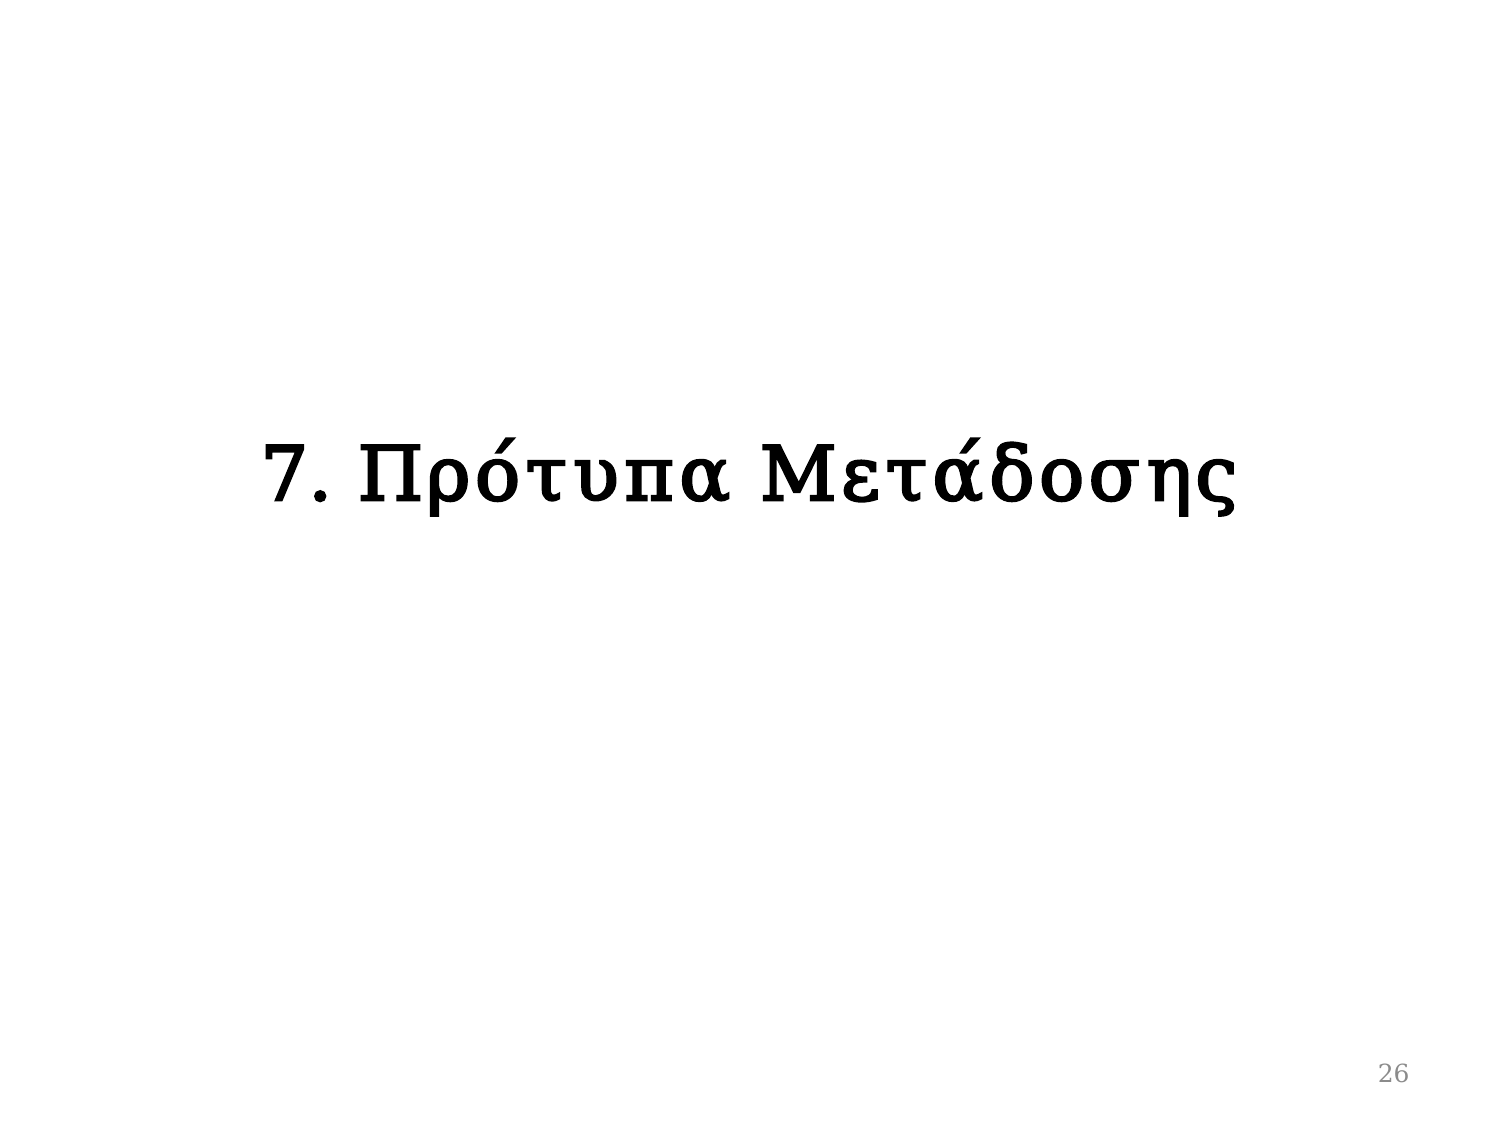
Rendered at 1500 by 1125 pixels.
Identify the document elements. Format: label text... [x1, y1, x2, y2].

slide_number 26 [1074, 1042, 1425, 1103]
title 7. Πρότυπα Μετάδοσης [112, 349, 1388, 591]
